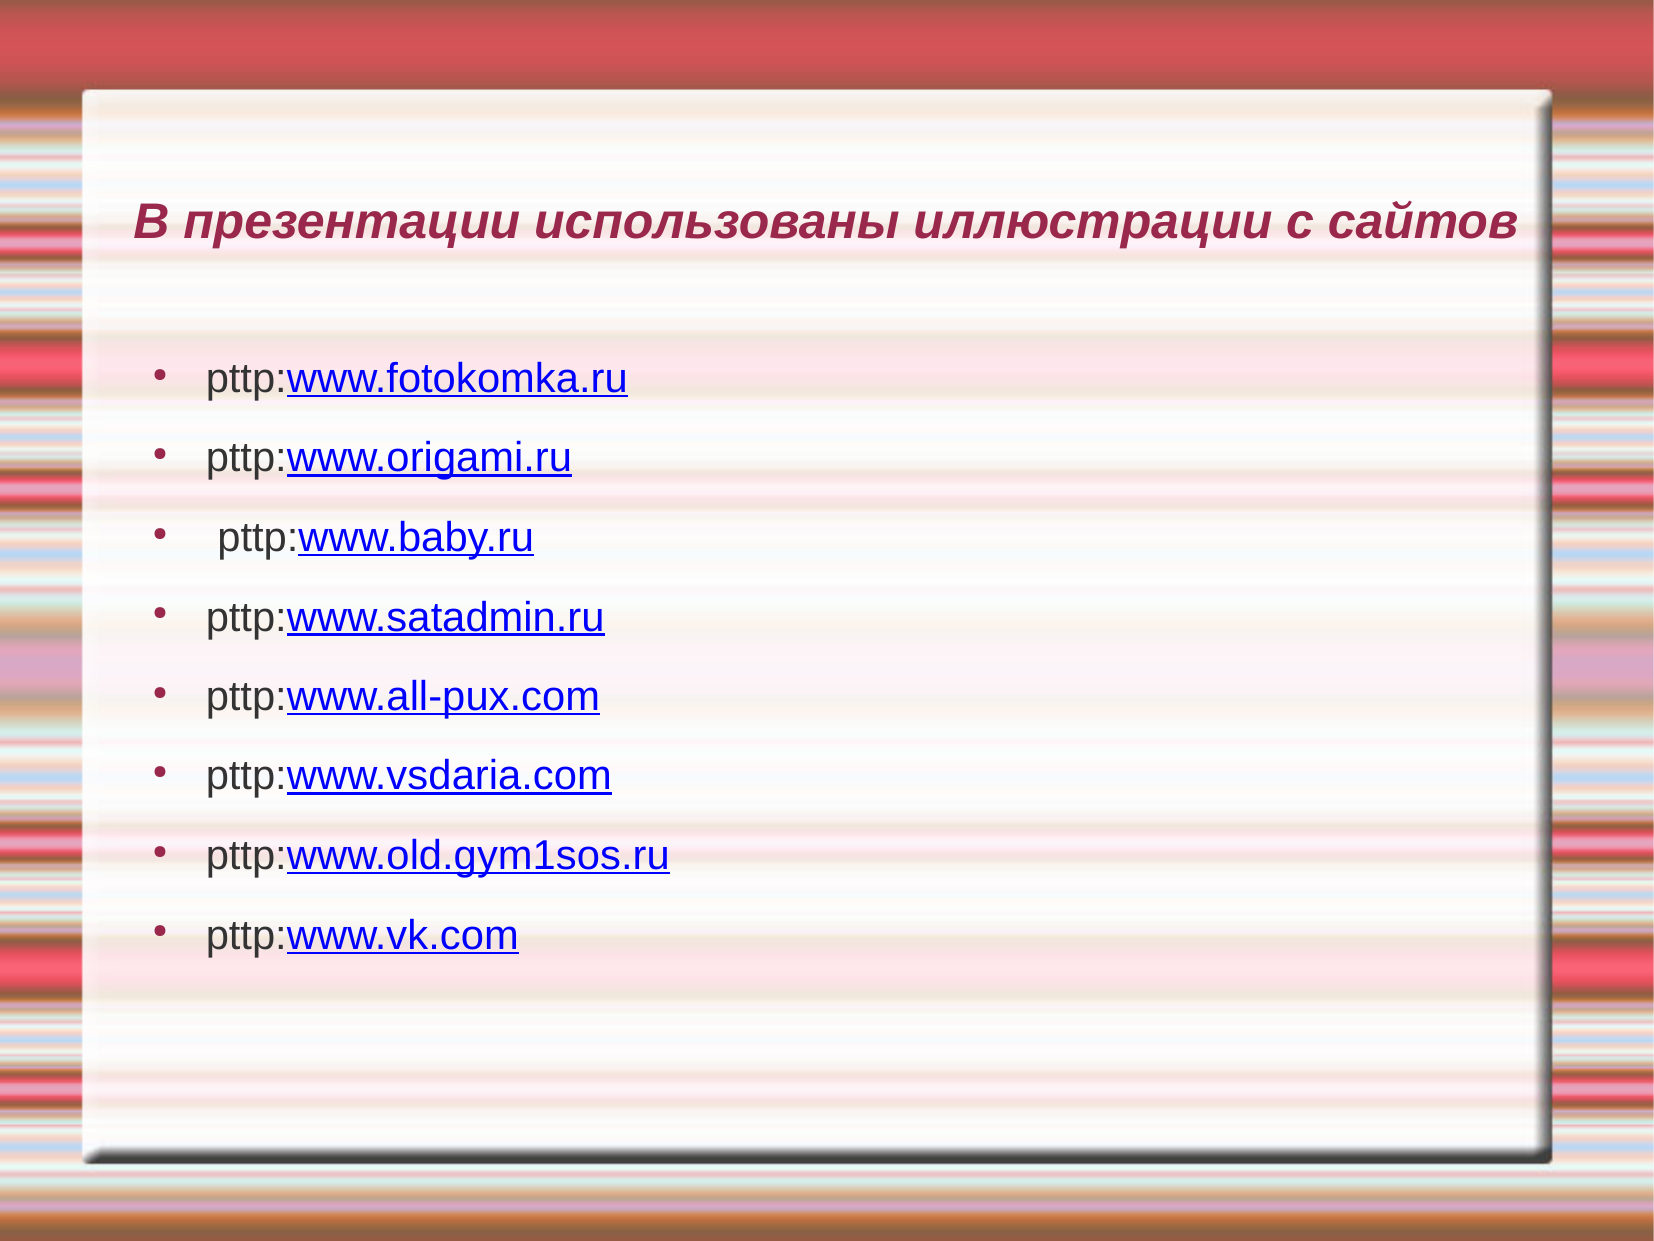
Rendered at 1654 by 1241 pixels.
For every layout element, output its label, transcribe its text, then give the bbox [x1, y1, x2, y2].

title В презентации использованы иллюстрации с сайтов [121, 114, 1534, 322]
picture [0, 0, 1654, 1241]
list рttp:www.fotokomka.ru рttp:www.origami.ru рttp:www.baby.ru рttp:www.satadmin.ru рttp:www.all-pux.com рttp:www.vsdaria.com рttp:www.old.gym1sos.ru рttp:www.vk.com [134, 350, 1300, 1056]
